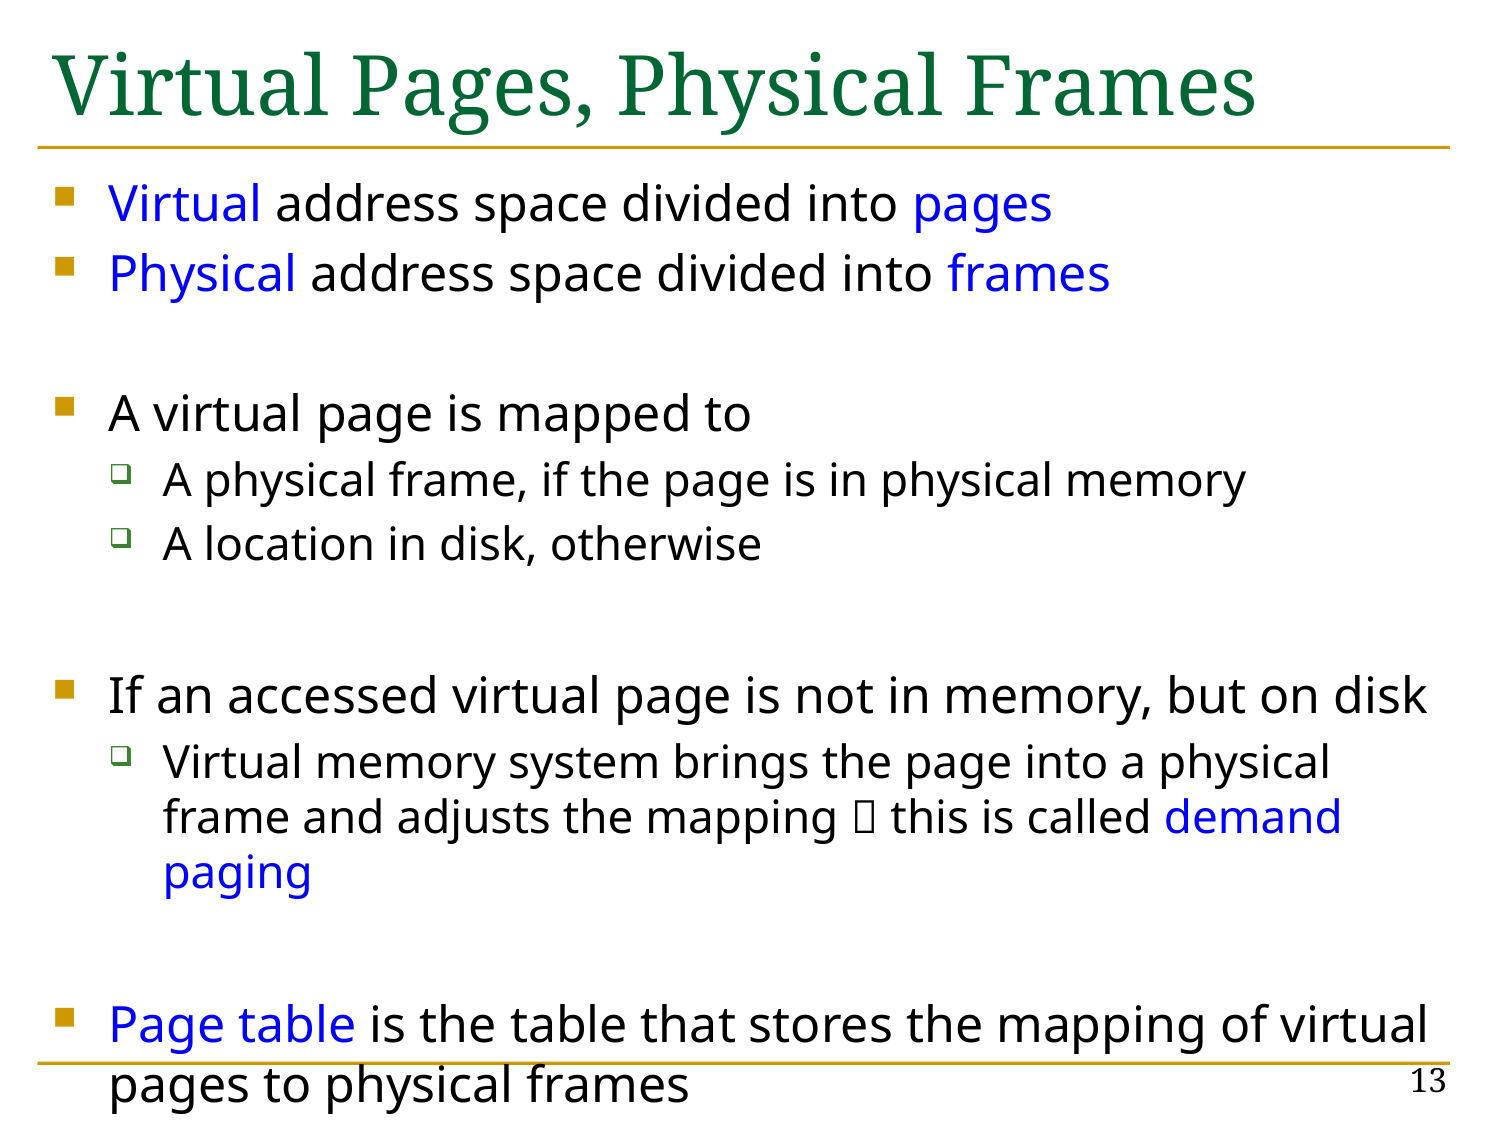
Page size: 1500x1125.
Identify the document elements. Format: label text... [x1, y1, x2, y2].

list Virtual address space divided into pages Physical address space divided into frames A virtual page is mapped to A physical frame, if the page is in physical memory A location in disk, otherwise If an accessed virtual page is not in memory, but on disk Virtual memory system brings the page into a physical frame and adjusts the mapping  this is called demand paging Page table is the table that stores the mapping of virtual pages to physical frames [37, 163, 1450, 1016]
slide_number 13 [1111, 1036, 1462, 1112]
title Virtual Pages, Physical Frames [37, 24, 1450, 163]
